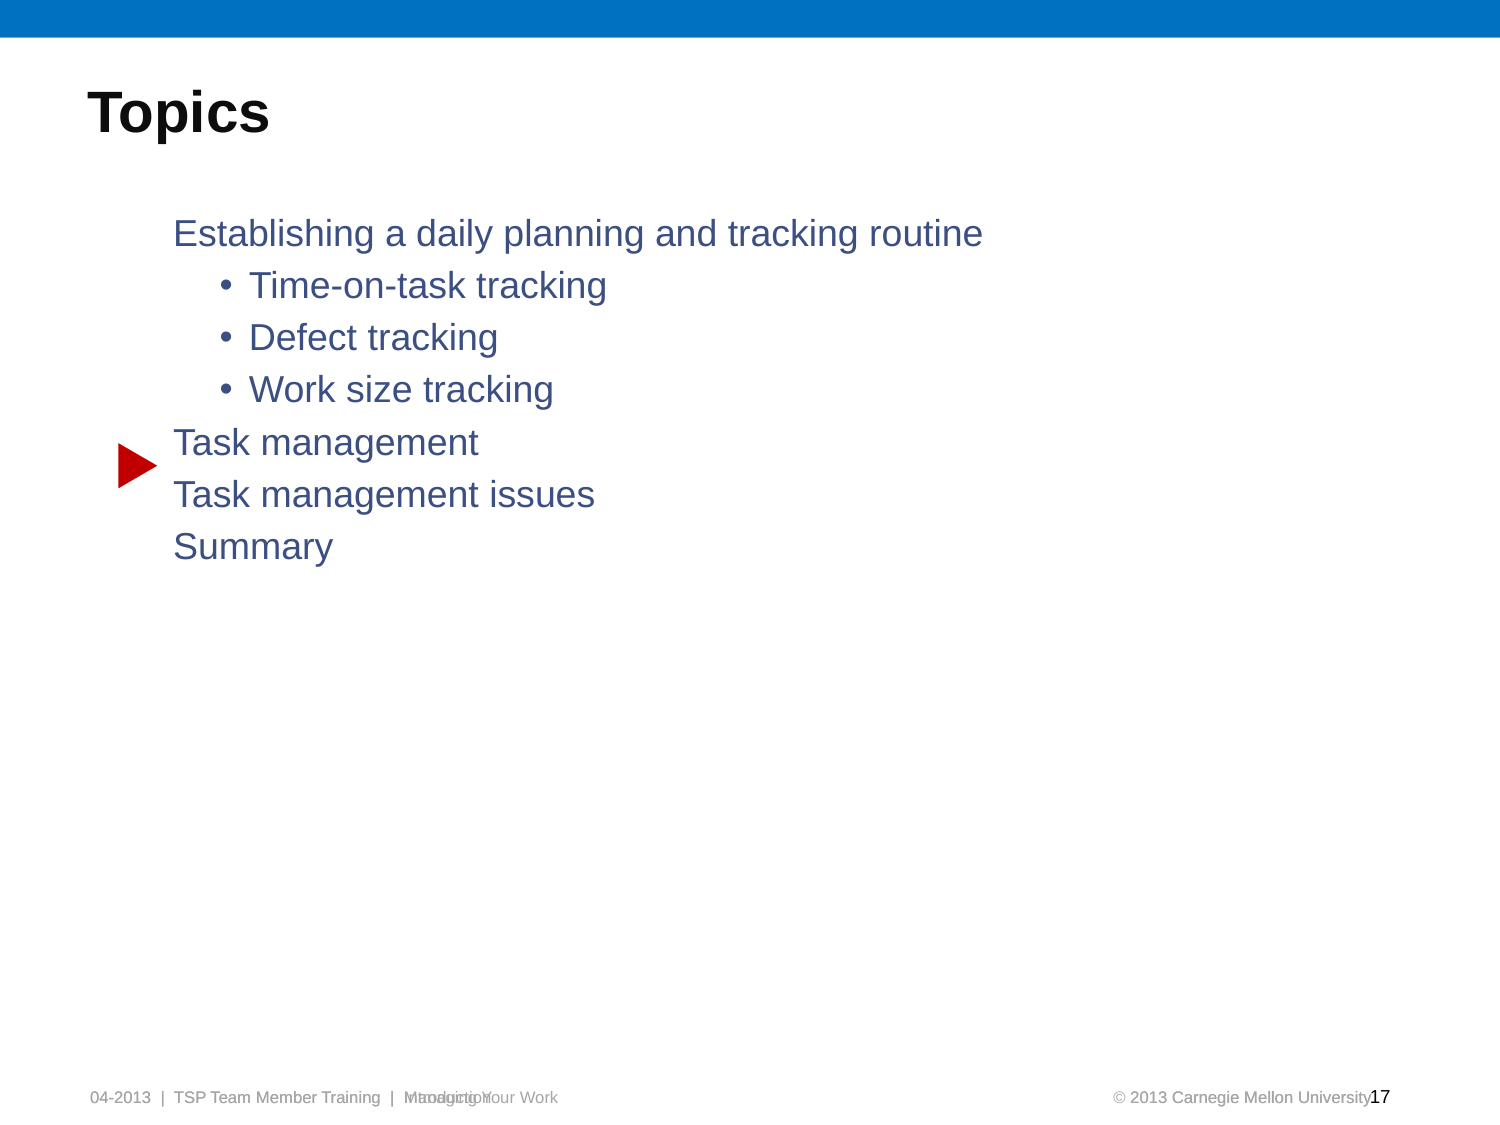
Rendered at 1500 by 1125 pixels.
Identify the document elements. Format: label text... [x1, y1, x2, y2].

text_box [118, 443, 158, 489]
list Establishing a daily planning and tracking routine Time-on-task tracking Defect tracking Work size tracking Task management Task management issues Summary [154, 212, 1440, 1026]
title Topics [87, 87, 1439, 226]
